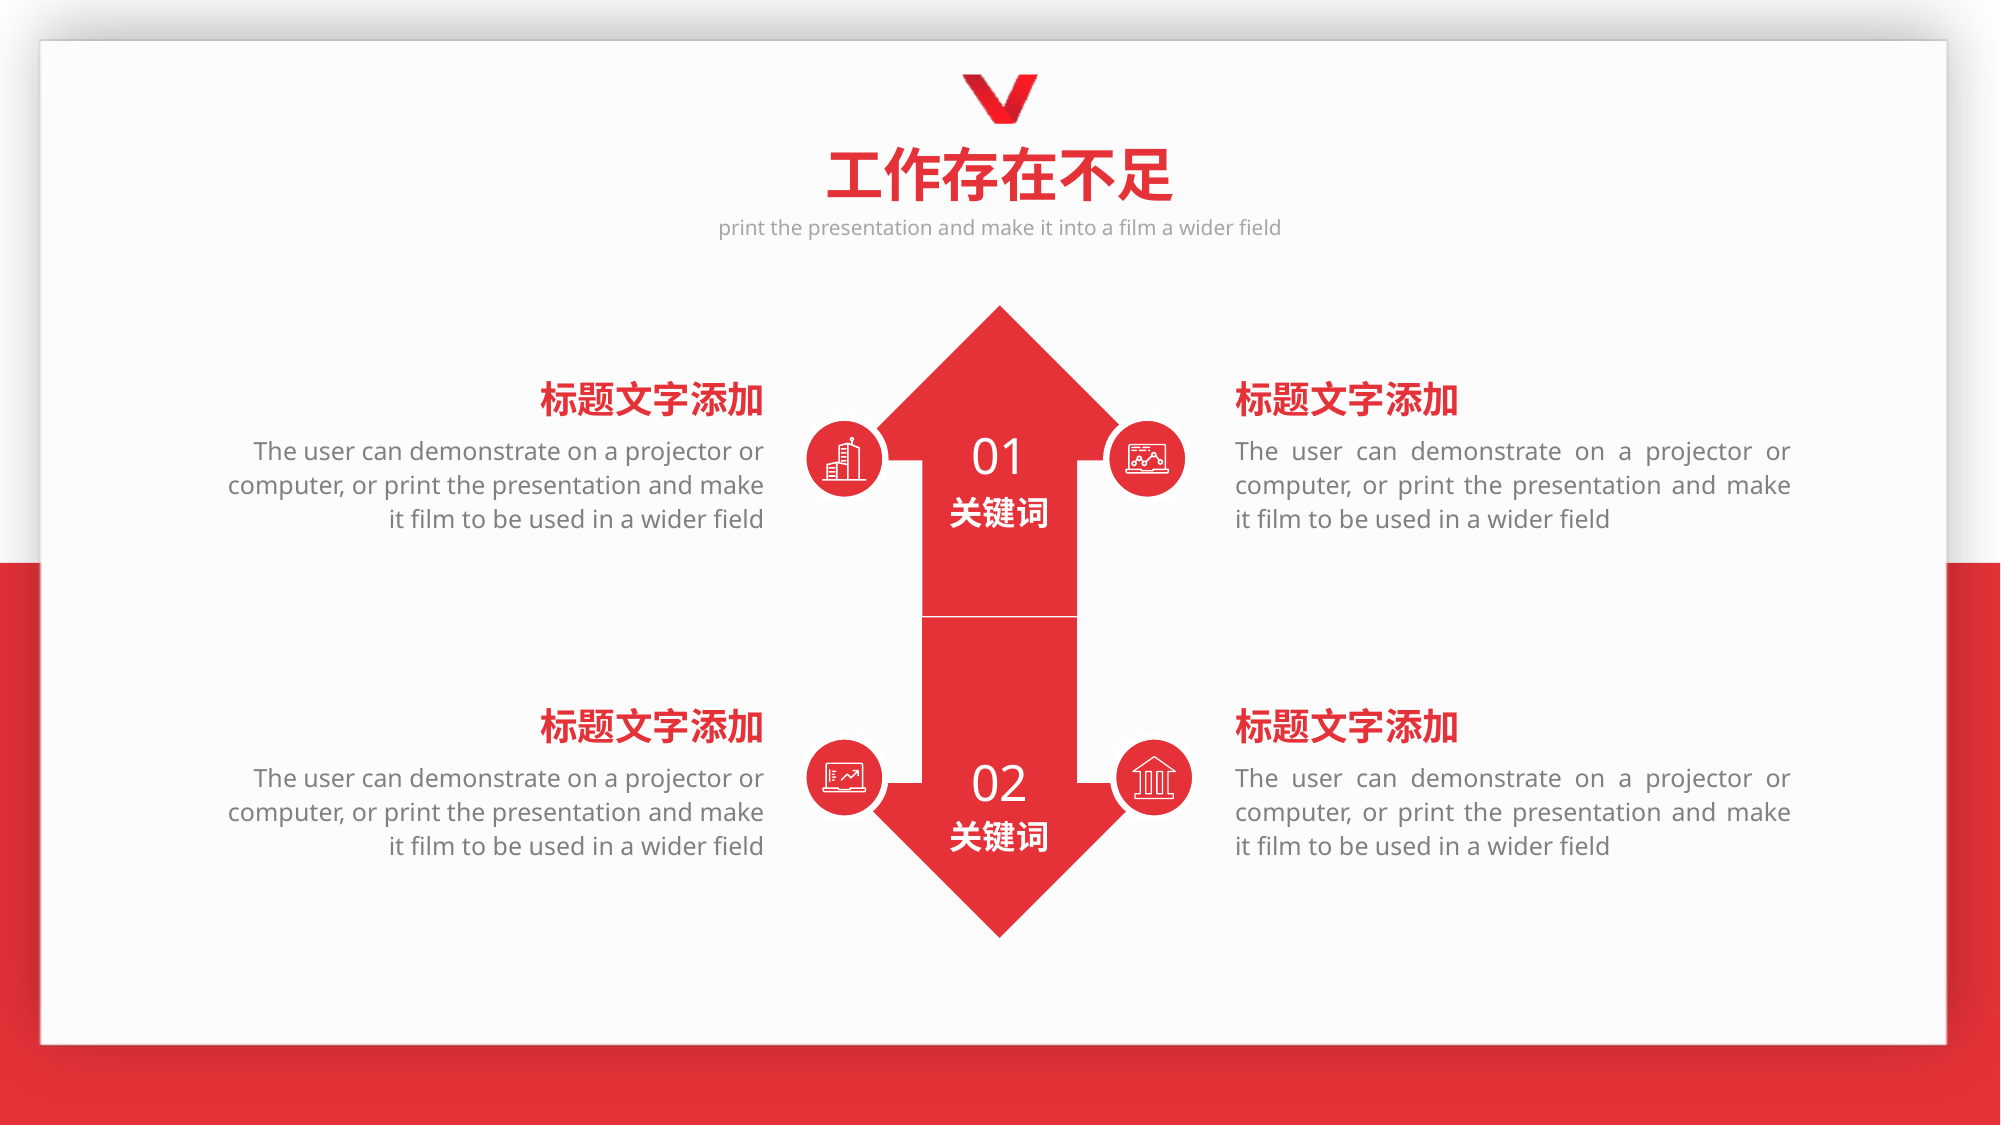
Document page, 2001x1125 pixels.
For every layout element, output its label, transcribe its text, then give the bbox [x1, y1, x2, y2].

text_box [1220, 368, 1807, 543]
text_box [193, 695, 780, 870]
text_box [193, 368, 780, 543]
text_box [1220, 695, 1807, 870]
text_box print the presentation and make it into a film a wider field [675, 207, 1325, 248]
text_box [803, 305, 1196, 938]
text_box 工作存在不足 [810, 130, 1190, 207]
picture [1, 0, 1999, 1122]
